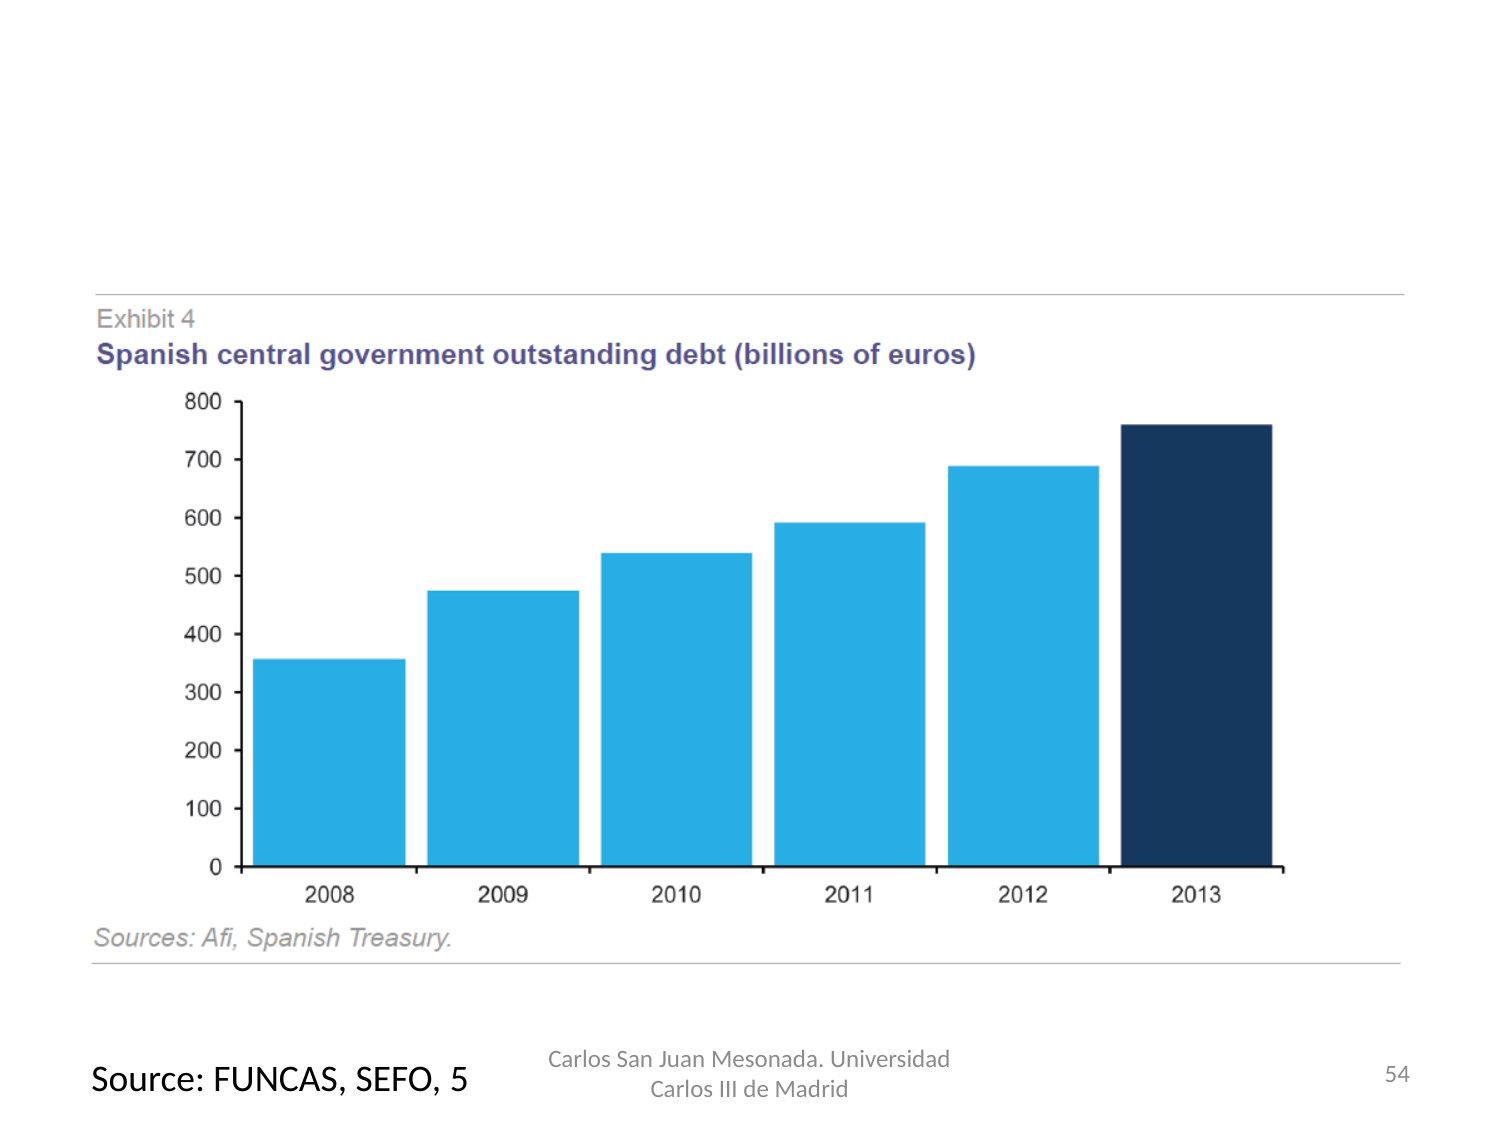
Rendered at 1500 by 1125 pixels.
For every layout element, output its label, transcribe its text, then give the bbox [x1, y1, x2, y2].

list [77, 274, 1423, 993]
slide_number 54 [1074, 1042, 1425, 1103]
footer Carlos San Juan Mesonada. Universidad Carlos III de Madrid [512, 1042, 988, 1103]
text_box Source: FUNCAS, SEFO, 5 [76, 1046, 526, 1107]
